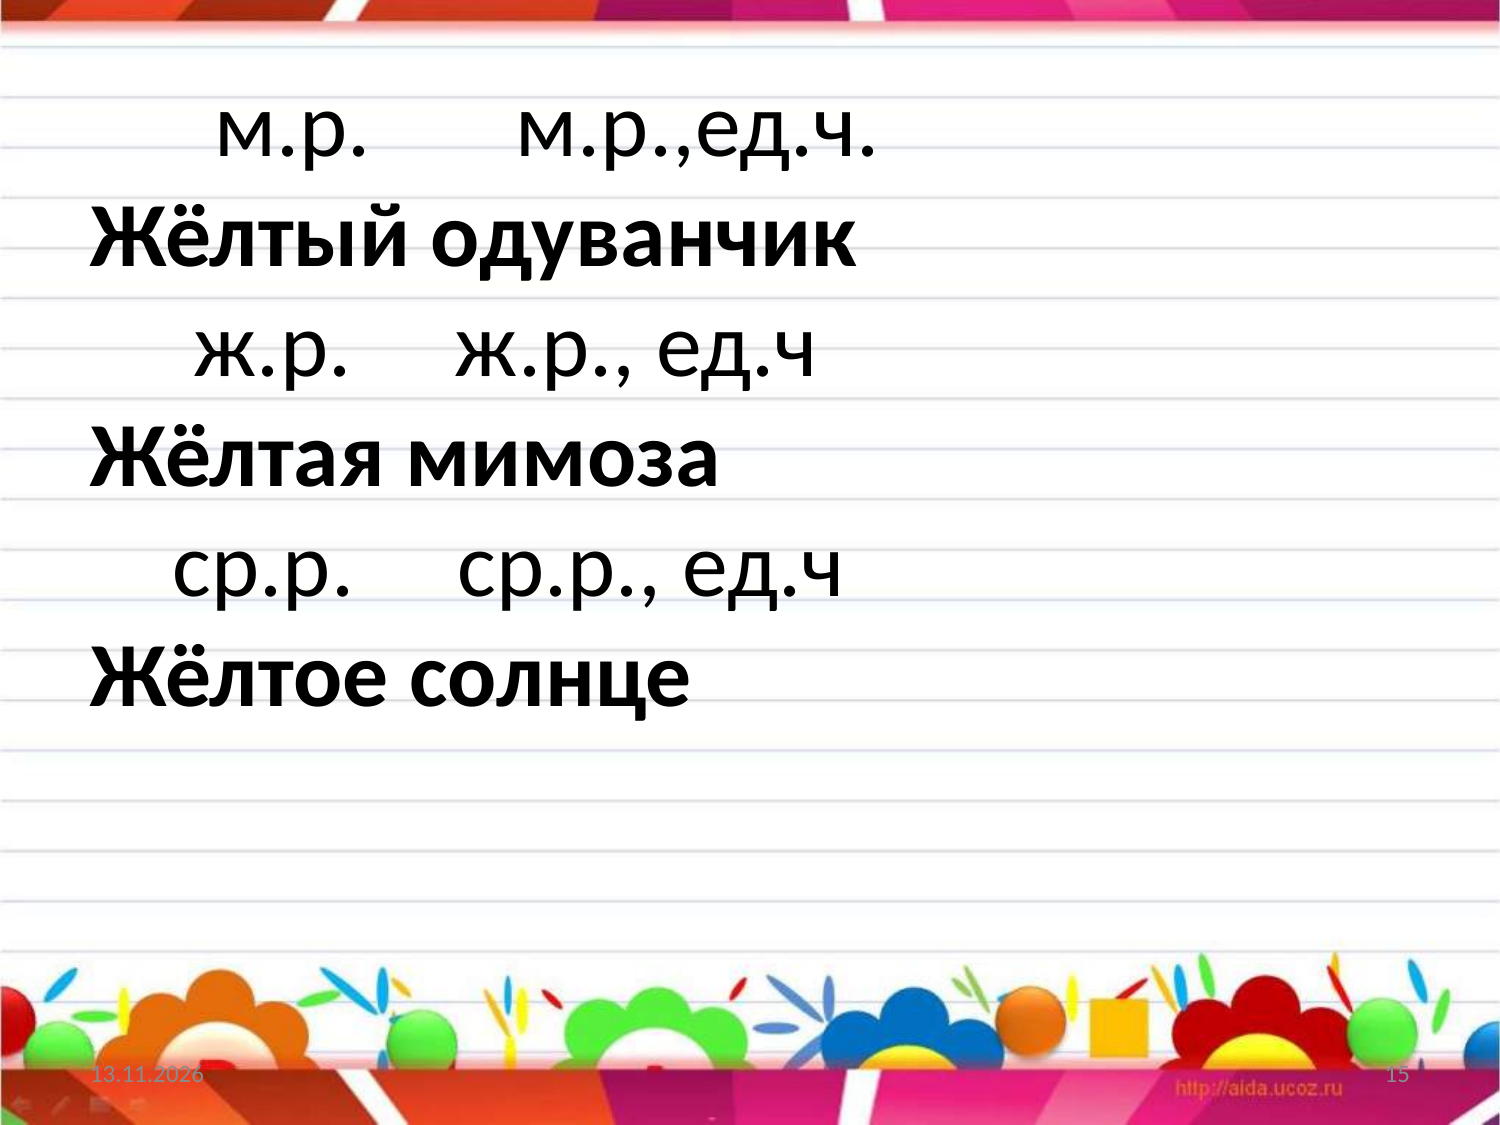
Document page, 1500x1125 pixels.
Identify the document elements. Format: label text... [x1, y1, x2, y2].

picture [0, 0, 1500, 1125]
slide_number 15 [1074, 1042, 1425, 1103]
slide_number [75, 1042, 425, 1103]
title м.р. м.р.,ед.ч. Жёлтый одуванчик ж.р. ж.р., ед.ч Жёлтая мимоза ср.р. ср.р., ед.ч Жёлтое солнце [74, 44, 1426, 965]
